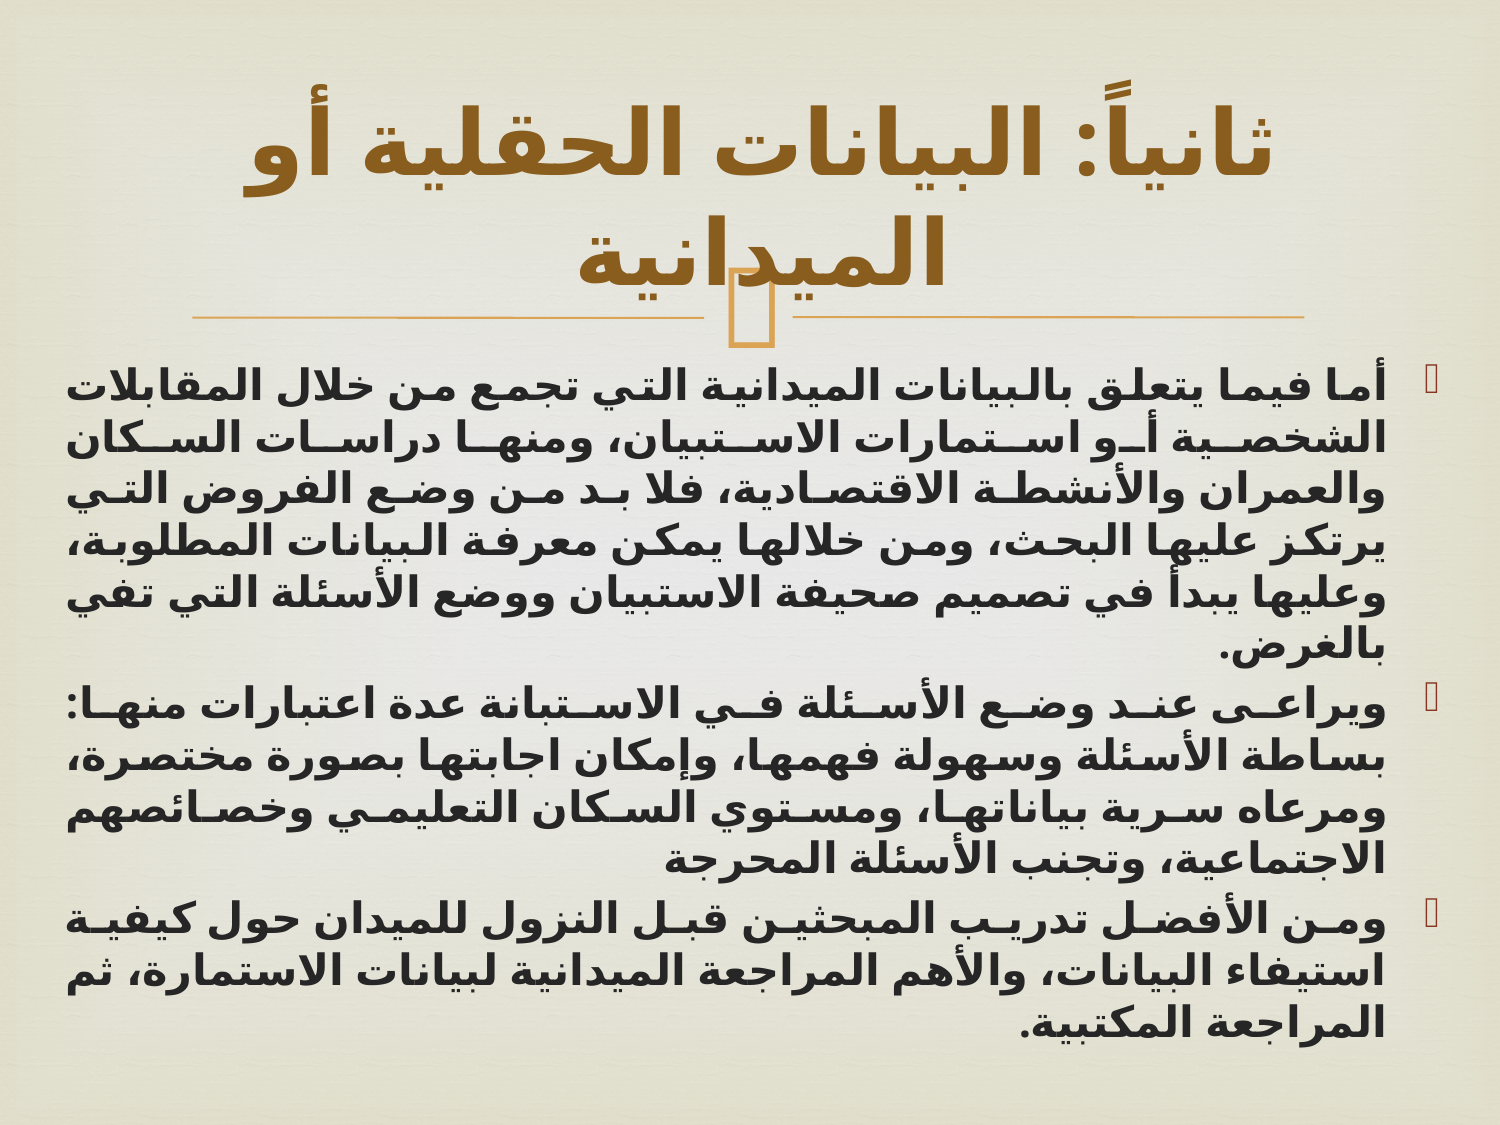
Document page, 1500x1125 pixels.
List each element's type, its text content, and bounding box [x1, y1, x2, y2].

title ثانياً: البيانات الحقلية أو الميدانية [75, 112, 1451, 275]
list أما فيما يتعلق بالبيانات الميدانية التي تجمع من خلال المقابلات الشخصية أو استمارات الاستبيان، ومنها دراسات السكان والعمران والأنشطة الاقتصادية، فلا بد من وضع الفروض التي يرتكز عليها البحث، ومن خلالها يمكن معرفة البيانات المطلوبة، وعليها يبدأ في تصميم صحيفة الاستبيان ووضع الأسئلة التي تفي بالغرض. ويراعى عند وضع الأسئلة في الاستبانة عدة اعتبارات منها: بساطة الأسئلة وسهولة فهمها، وإمكان اجابتها بصورة مختصرة، ومرعاه سرية بياناتها، ومستوي السكان التعليمي وخصائصهم الاجتماعية، وتجنب الأسئلة المحرجة ومن الأفضل تدريب المبحثين قبل النزول للميدان حول كيفية استيفاء البيانات، والأهم المراجعة الميدانية لبيانات الاستمارة، ثم المراجعة المكتبية. [50, 350, 1451, 1063]
